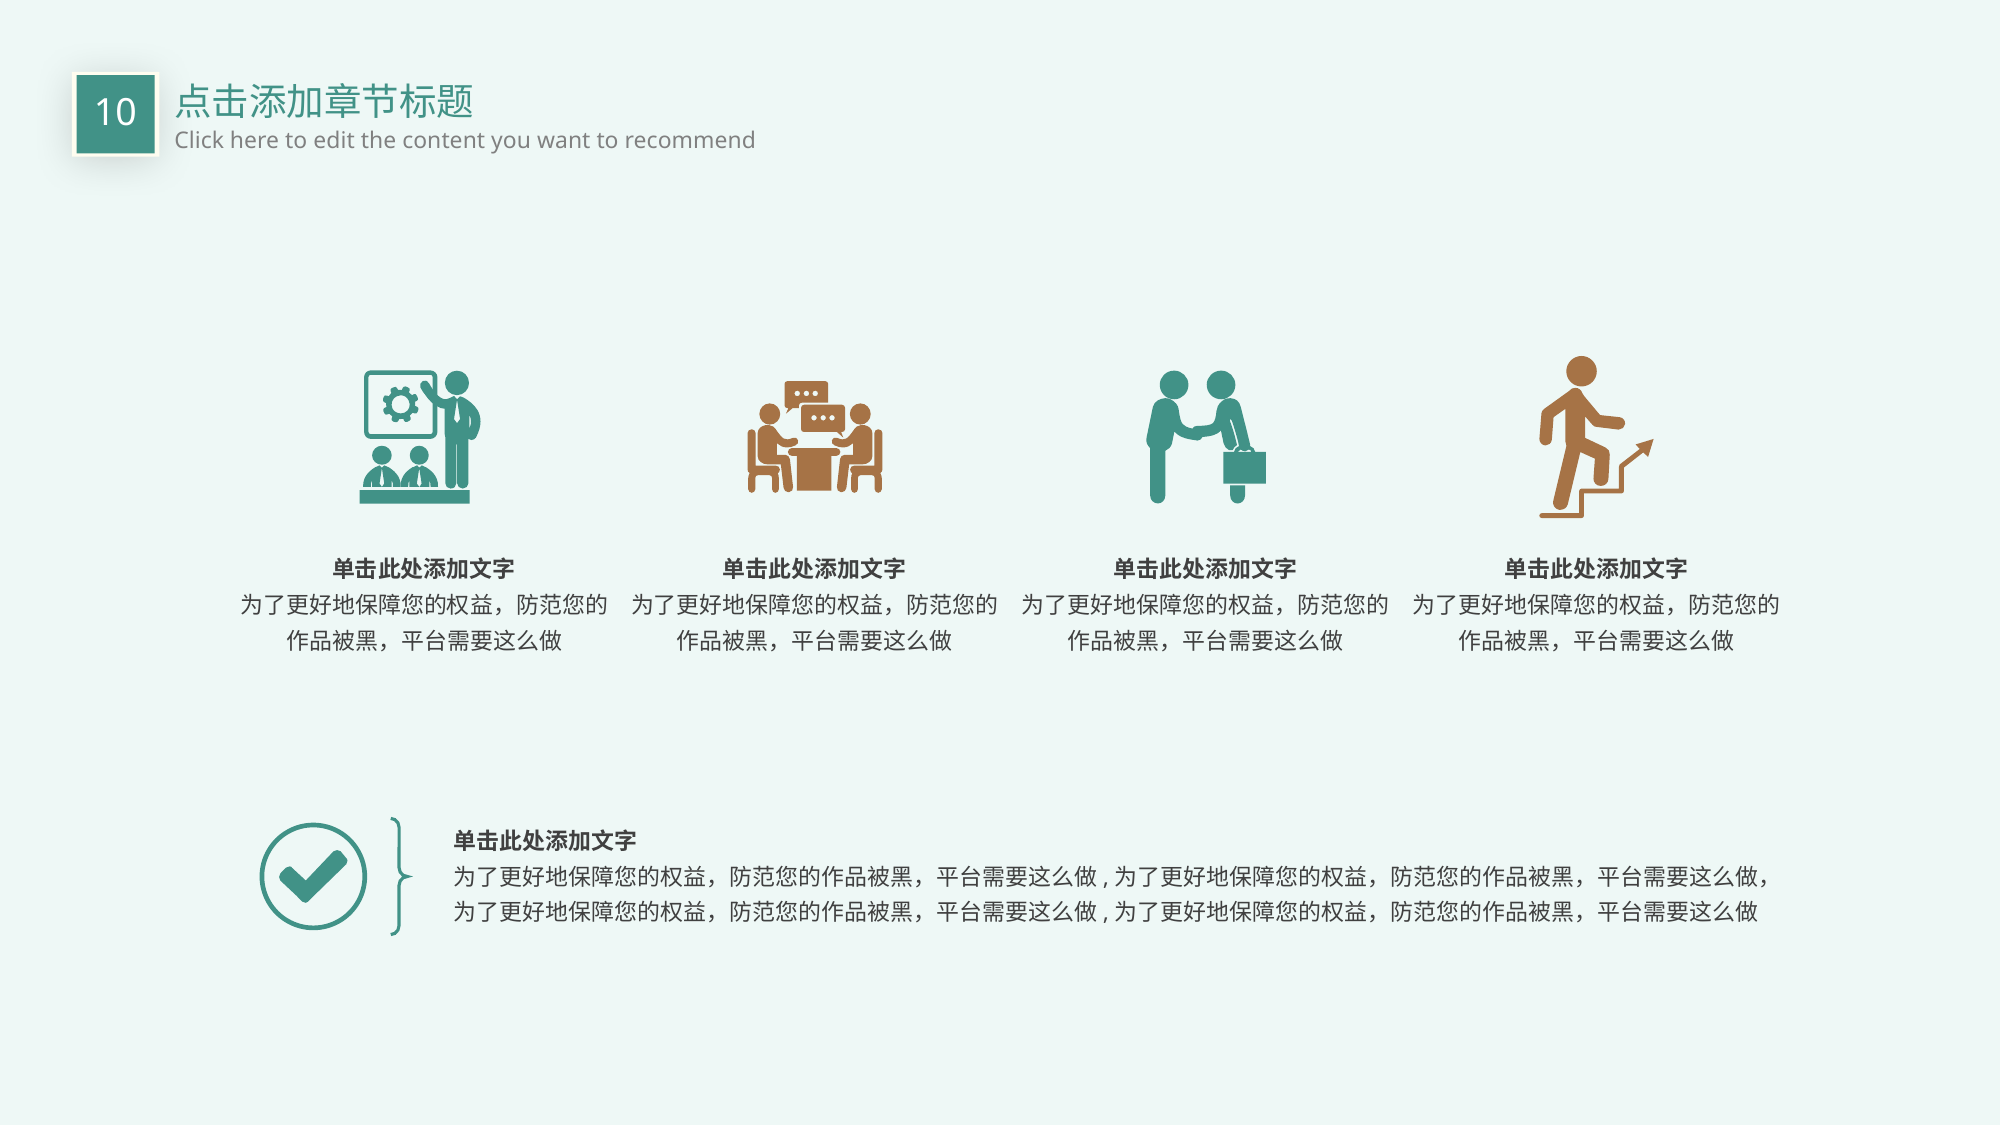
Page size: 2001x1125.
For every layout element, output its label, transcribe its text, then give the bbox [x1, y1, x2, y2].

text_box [214, 370, 634, 663]
text_box [279, 850, 348, 903]
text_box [1386, 355, 1807, 663]
text_box 单击此处添加文字 为了更好地保障您的权益，防范您的作品被黑，平台需要这么做,为了更好地保障您的权益，防范您的作品被黑，平台需要这么做，为了更好地保障您的权益，防范您的作品被黑，平台需要这么做,为了更好地保障您的权益，防范您的作品被黑，平台需要这么做 [438, 810, 1799, 933]
list 点击添加章节标题 [159, 75, 1454, 121]
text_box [605, 381, 996, 663]
text_box [390, 817, 410, 936]
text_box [996, 370, 1386, 663]
text_box [260, 823, 366, 929]
list Click here to edit the content you want to recommend [159, 121, 1454, 172]
